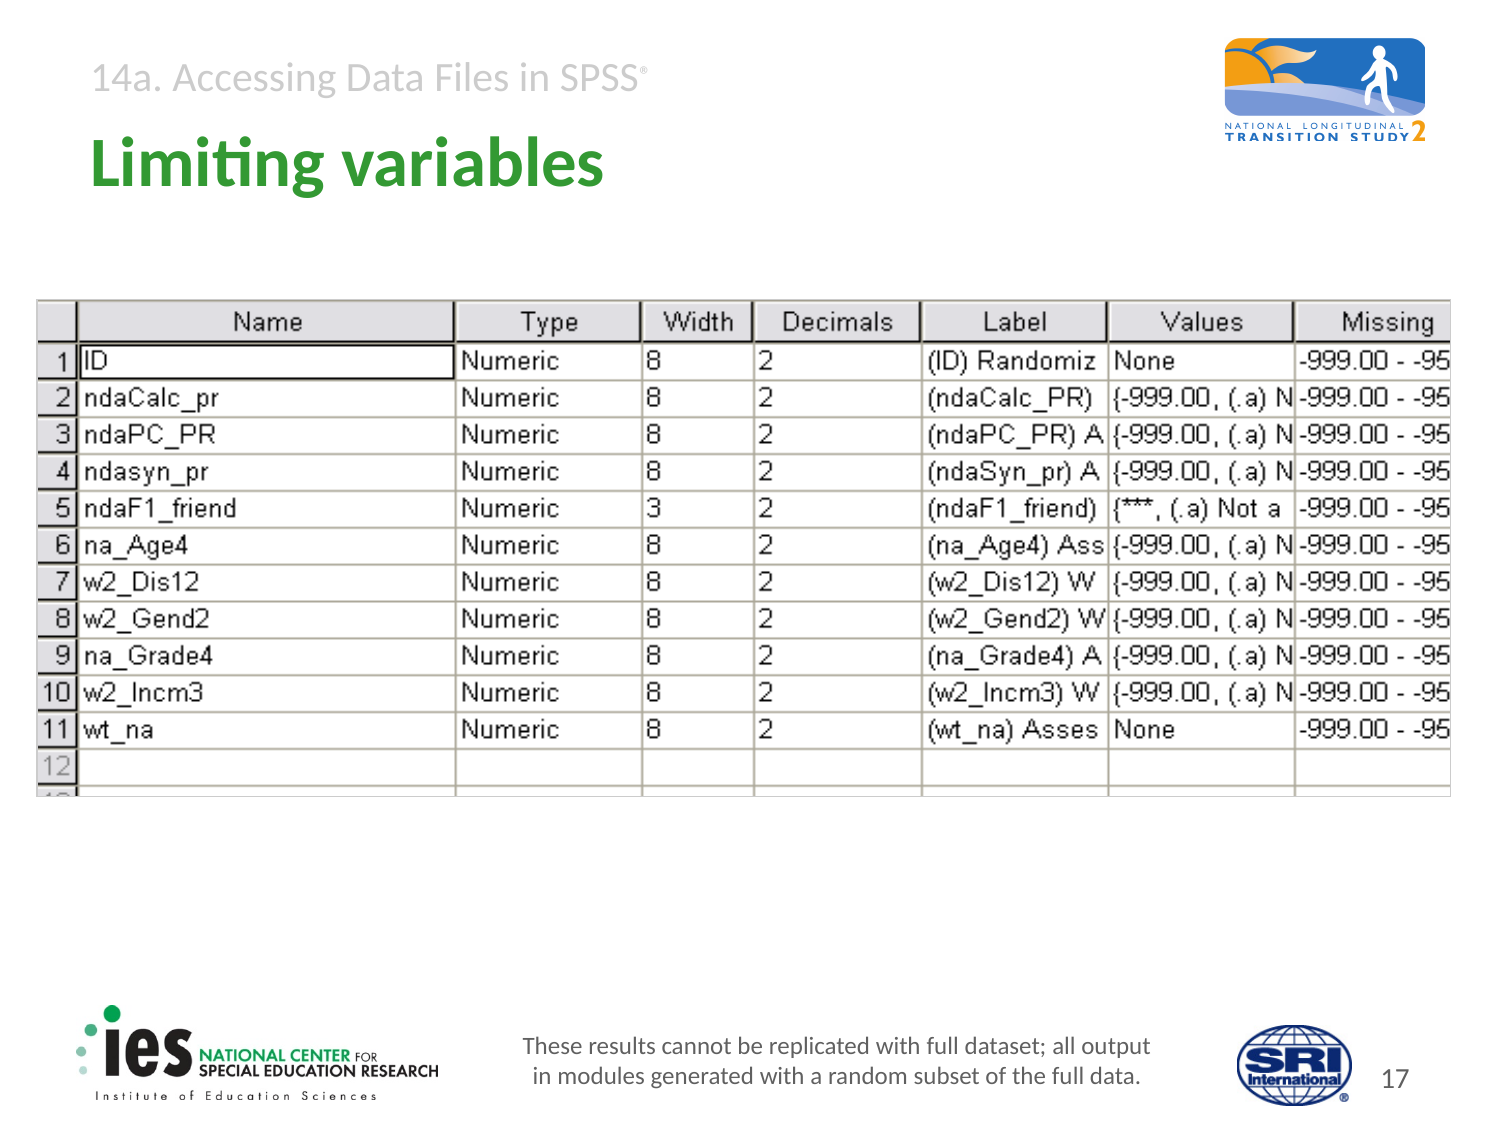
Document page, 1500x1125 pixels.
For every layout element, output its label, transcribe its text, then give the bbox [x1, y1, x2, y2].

footer These results cannot be replicated with full dataset; all output in modules generated with a random subset of the full data. [437, 1021, 1238, 1101]
picture [76, 1005, 438, 1100]
slide_number 16 [1321, 1051, 1426, 1125]
picture [1237, 1025, 1352, 1106]
title Limiting variables [74, 90, 1426, 226]
picture [37, 299, 1451, 797]
